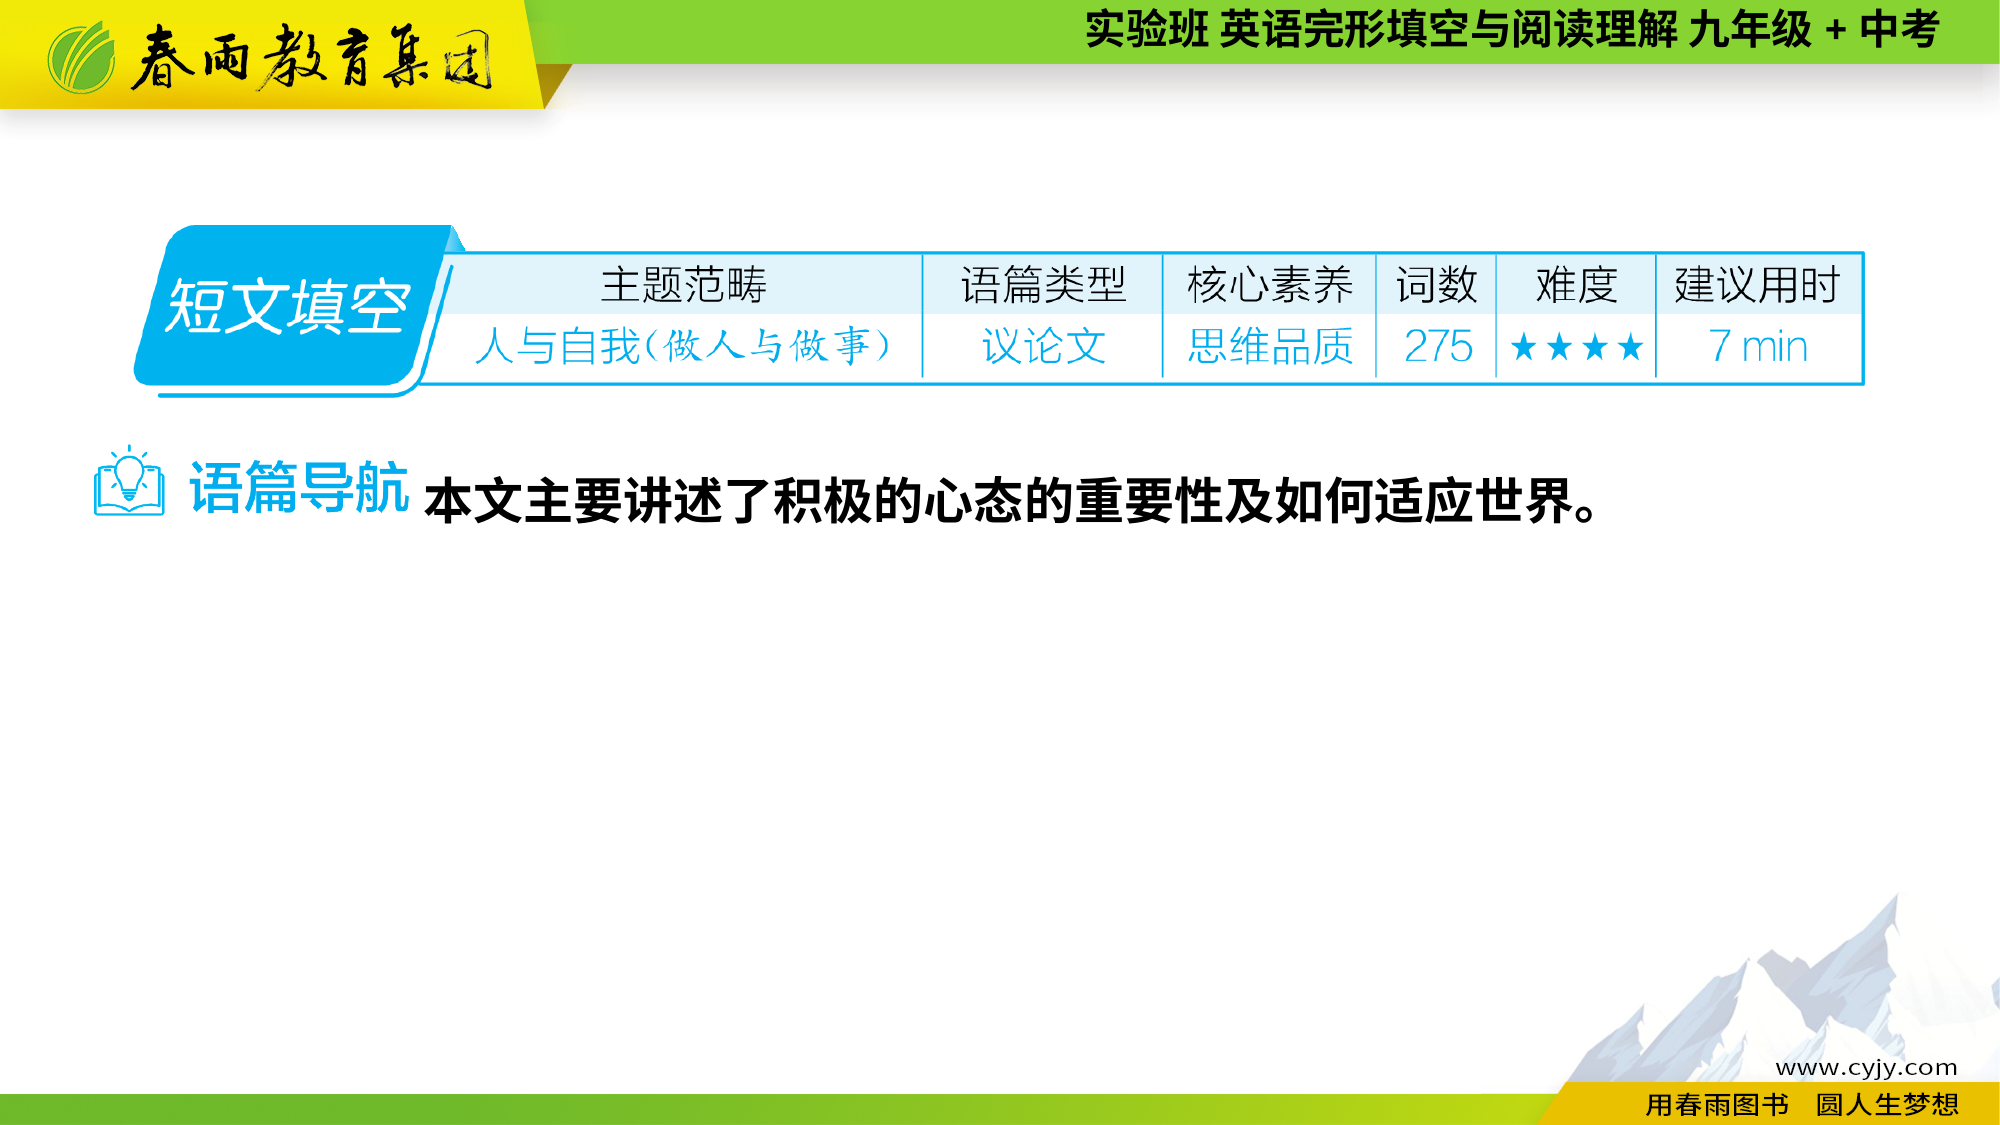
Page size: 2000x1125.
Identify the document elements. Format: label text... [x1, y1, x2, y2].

list 本文主要讲述了积极的心态的重要性及如何适应世界。 [59, 432, 1944, 528]
picture [0, 0, 2000, 1125]
